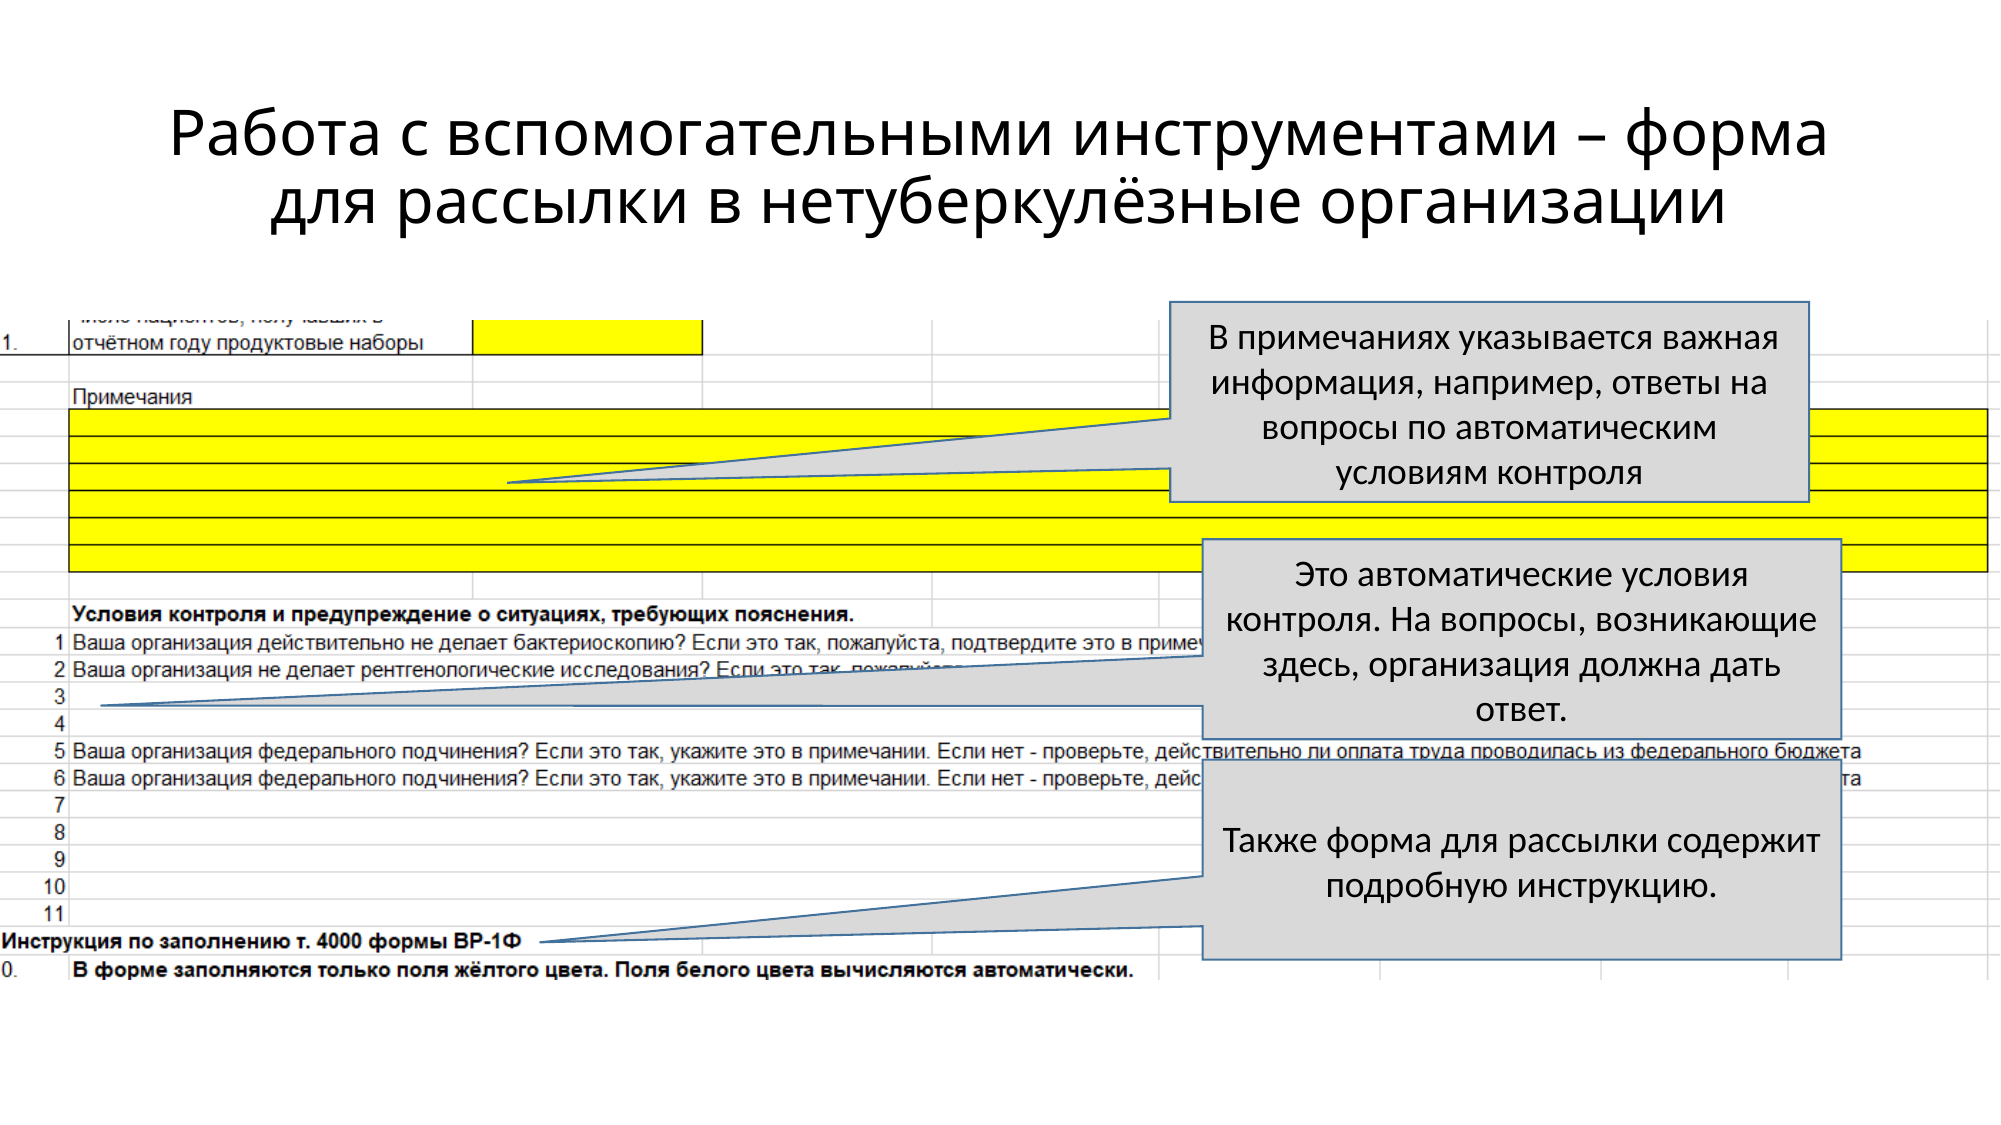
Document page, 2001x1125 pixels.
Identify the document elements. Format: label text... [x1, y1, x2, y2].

text_box В примечаниях указывается важная информация, например, ответы на вопросы по автоматическим условиям контроля [1169, 300, 1811, 320]
title Работа с вспомогательными инструментами – форма для рассылки в нетуберкулёзные организации [137, 59, 1863, 278]
picture [0, 320, 2000, 980]
